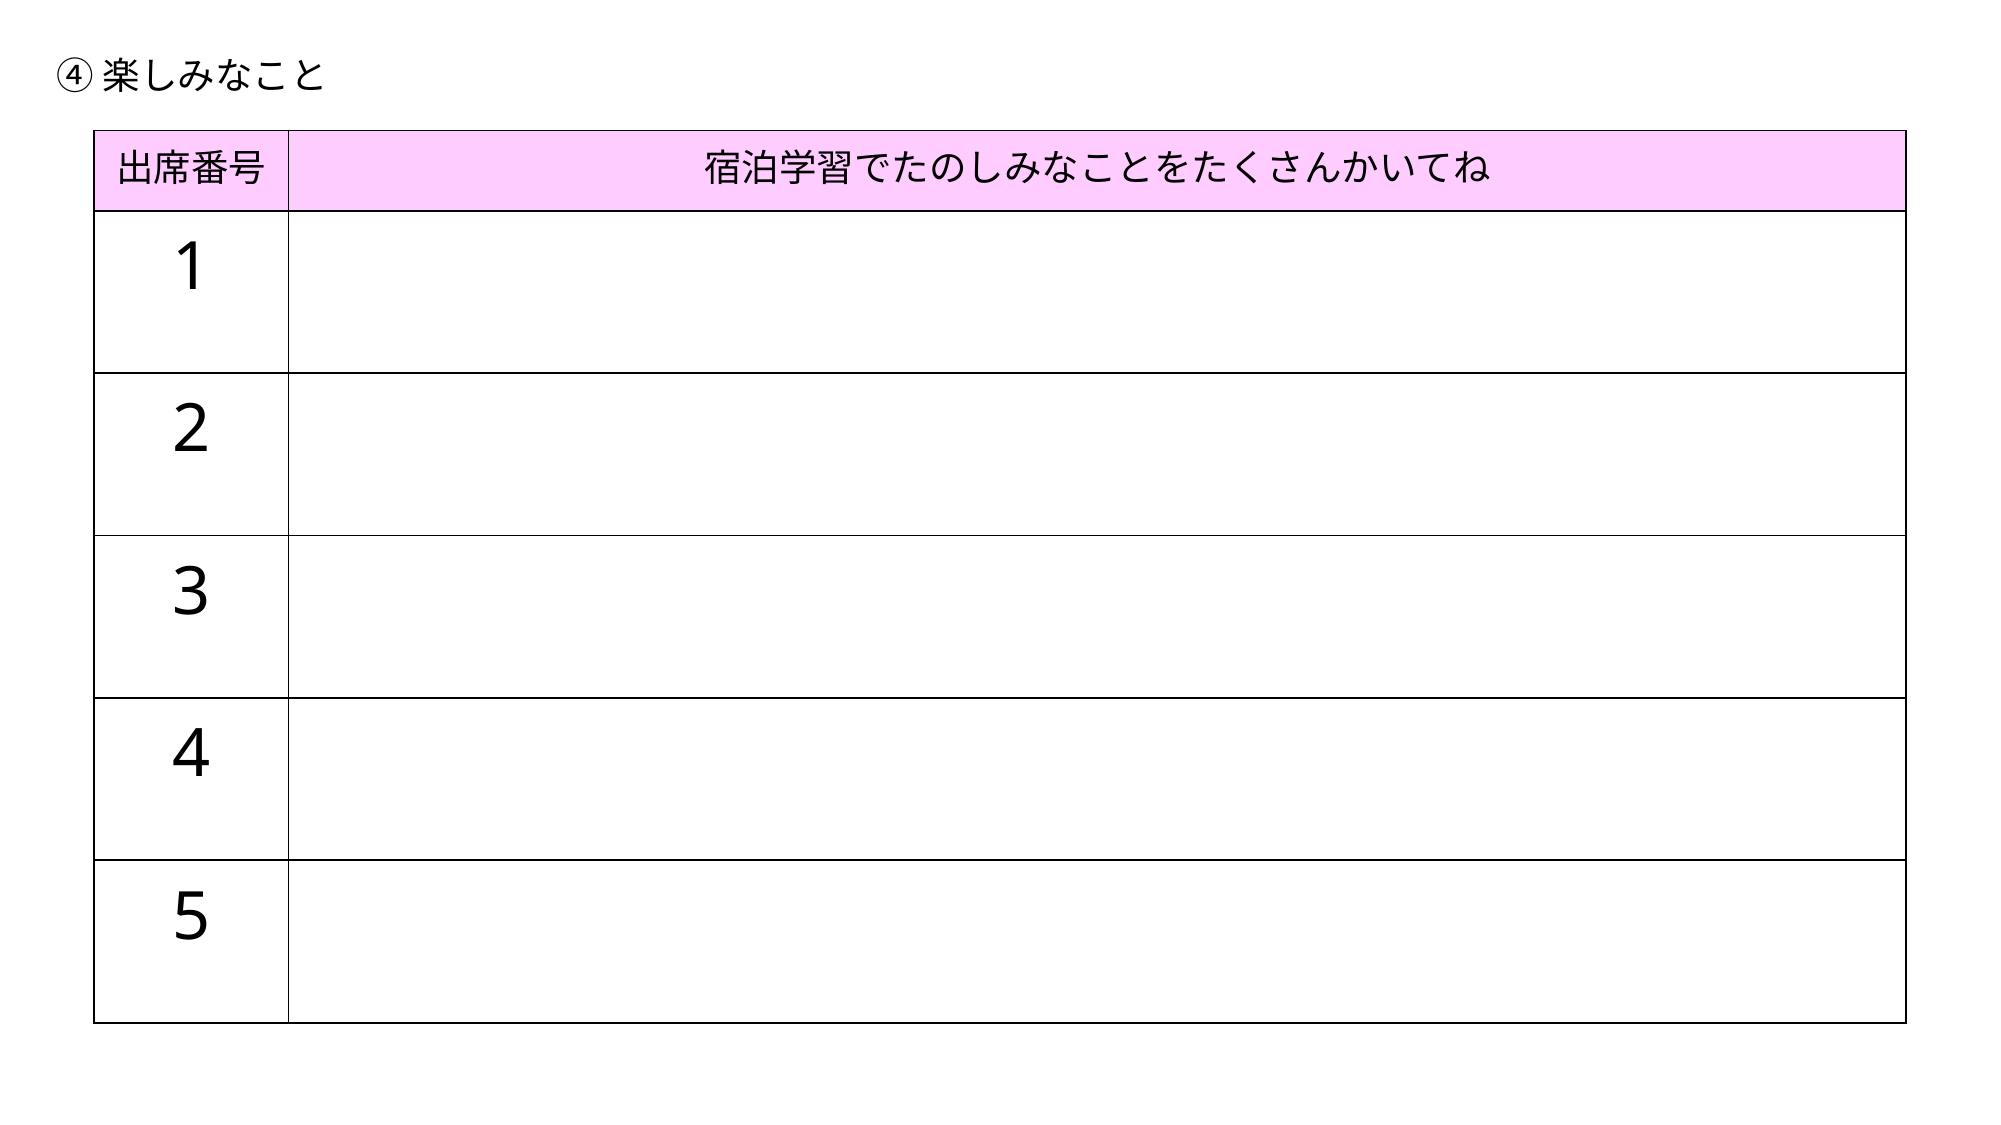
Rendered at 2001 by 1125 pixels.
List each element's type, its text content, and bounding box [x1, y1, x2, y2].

text_box ④楽しみなこと [41, 44, 465, 105]
table_header 出席番号 [95, 131, 288, 210]
table_cell 2 [95, 374, 288, 535]
table_cell [289, 212, 1905, 372]
table_cell 5 [95, 861, 288, 1022]
table_cell [289, 536, 1905, 697]
table_cell [289, 861, 1905, 1022]
table_header 宿泊学習でたのしみなことをたくさんかいてね [289, 131, 1905, 210]
table_cell 1 [95, 212, 288, 372]
table_cell [289, 374, 1905, 535]
table_cell [289, 699, 1905, 859]
table_cell 4 [95, 699, 288, 859]
table_cell 3 [95, 536, 288, 697]
